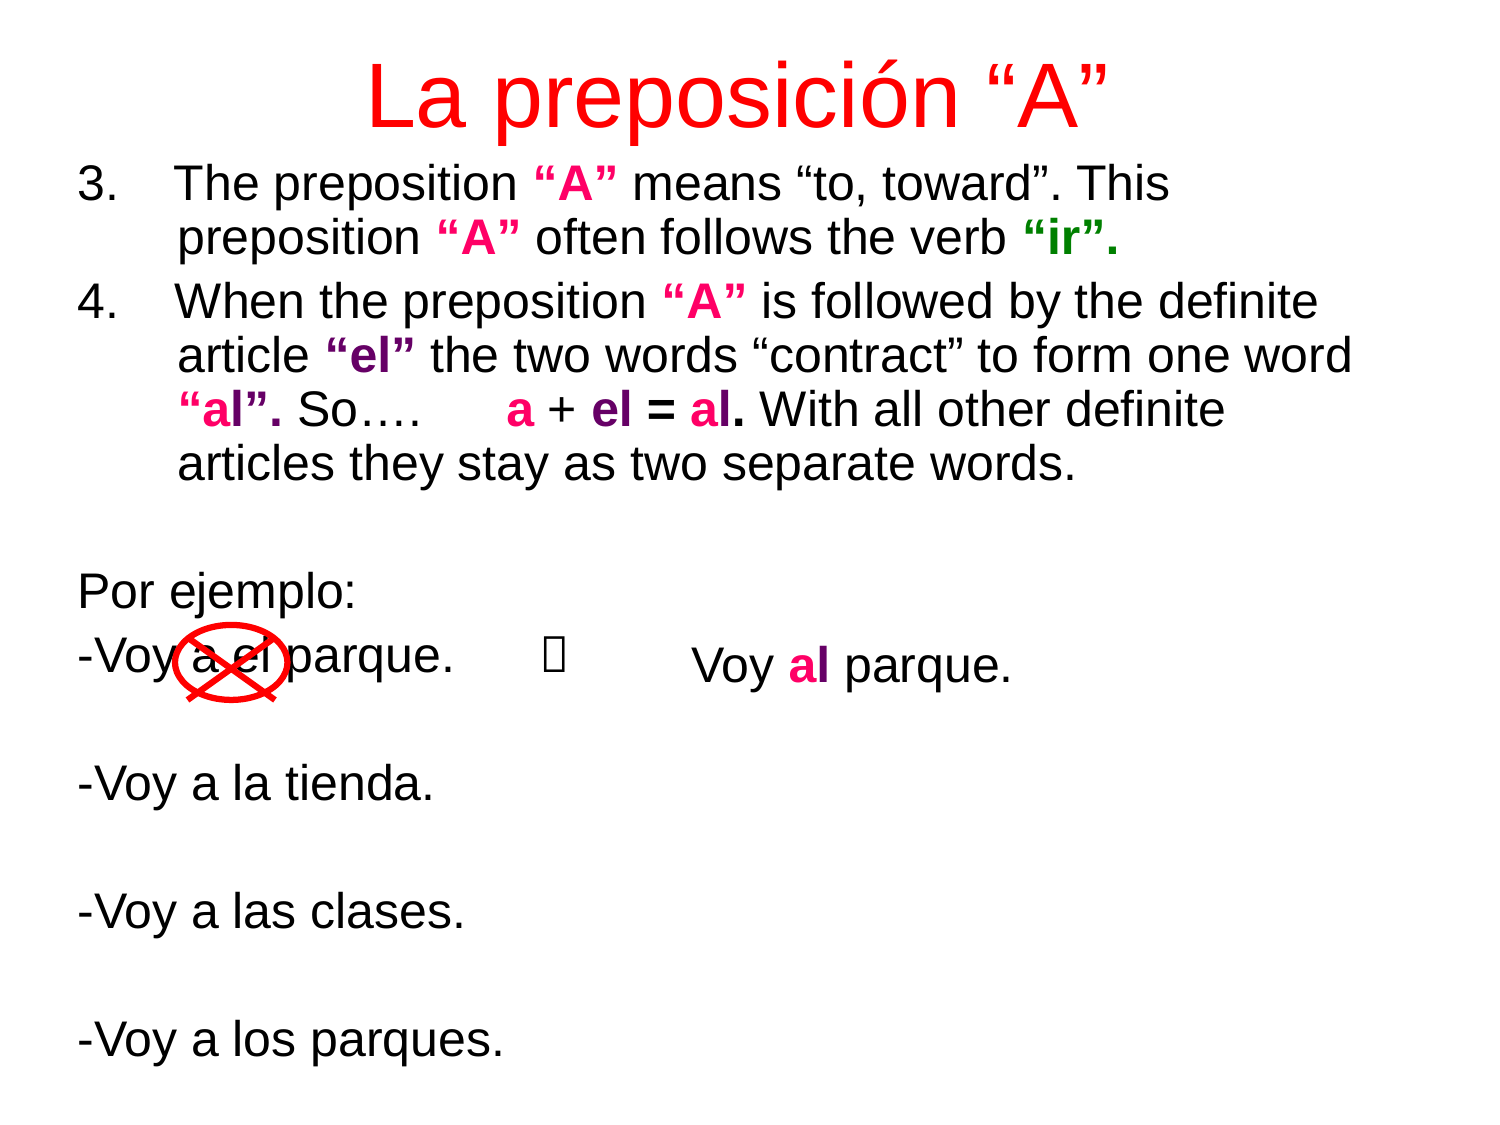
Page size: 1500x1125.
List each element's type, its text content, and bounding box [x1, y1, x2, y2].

title La preposición “A” [62, 12, 1413, 149]
text_box Voy al parque. [676, 624, 1029, 700]
text_box [174, 624, 288, 700]
list 3. The preposition “A” means “to, toward”. This preposition “A” often follows the verb “ir”. 4. When the preposition “A” is followed by the definite article “el” the two words “contract” to form one word “al”. So…. a + el = al. With all other definite articles they stay as two separate words. Por ejemplo: -Voy a el parque.  -Voy a la tienda. -Voy a las clases. -Voy a los parques. [62, 149, 1413, 1125]
